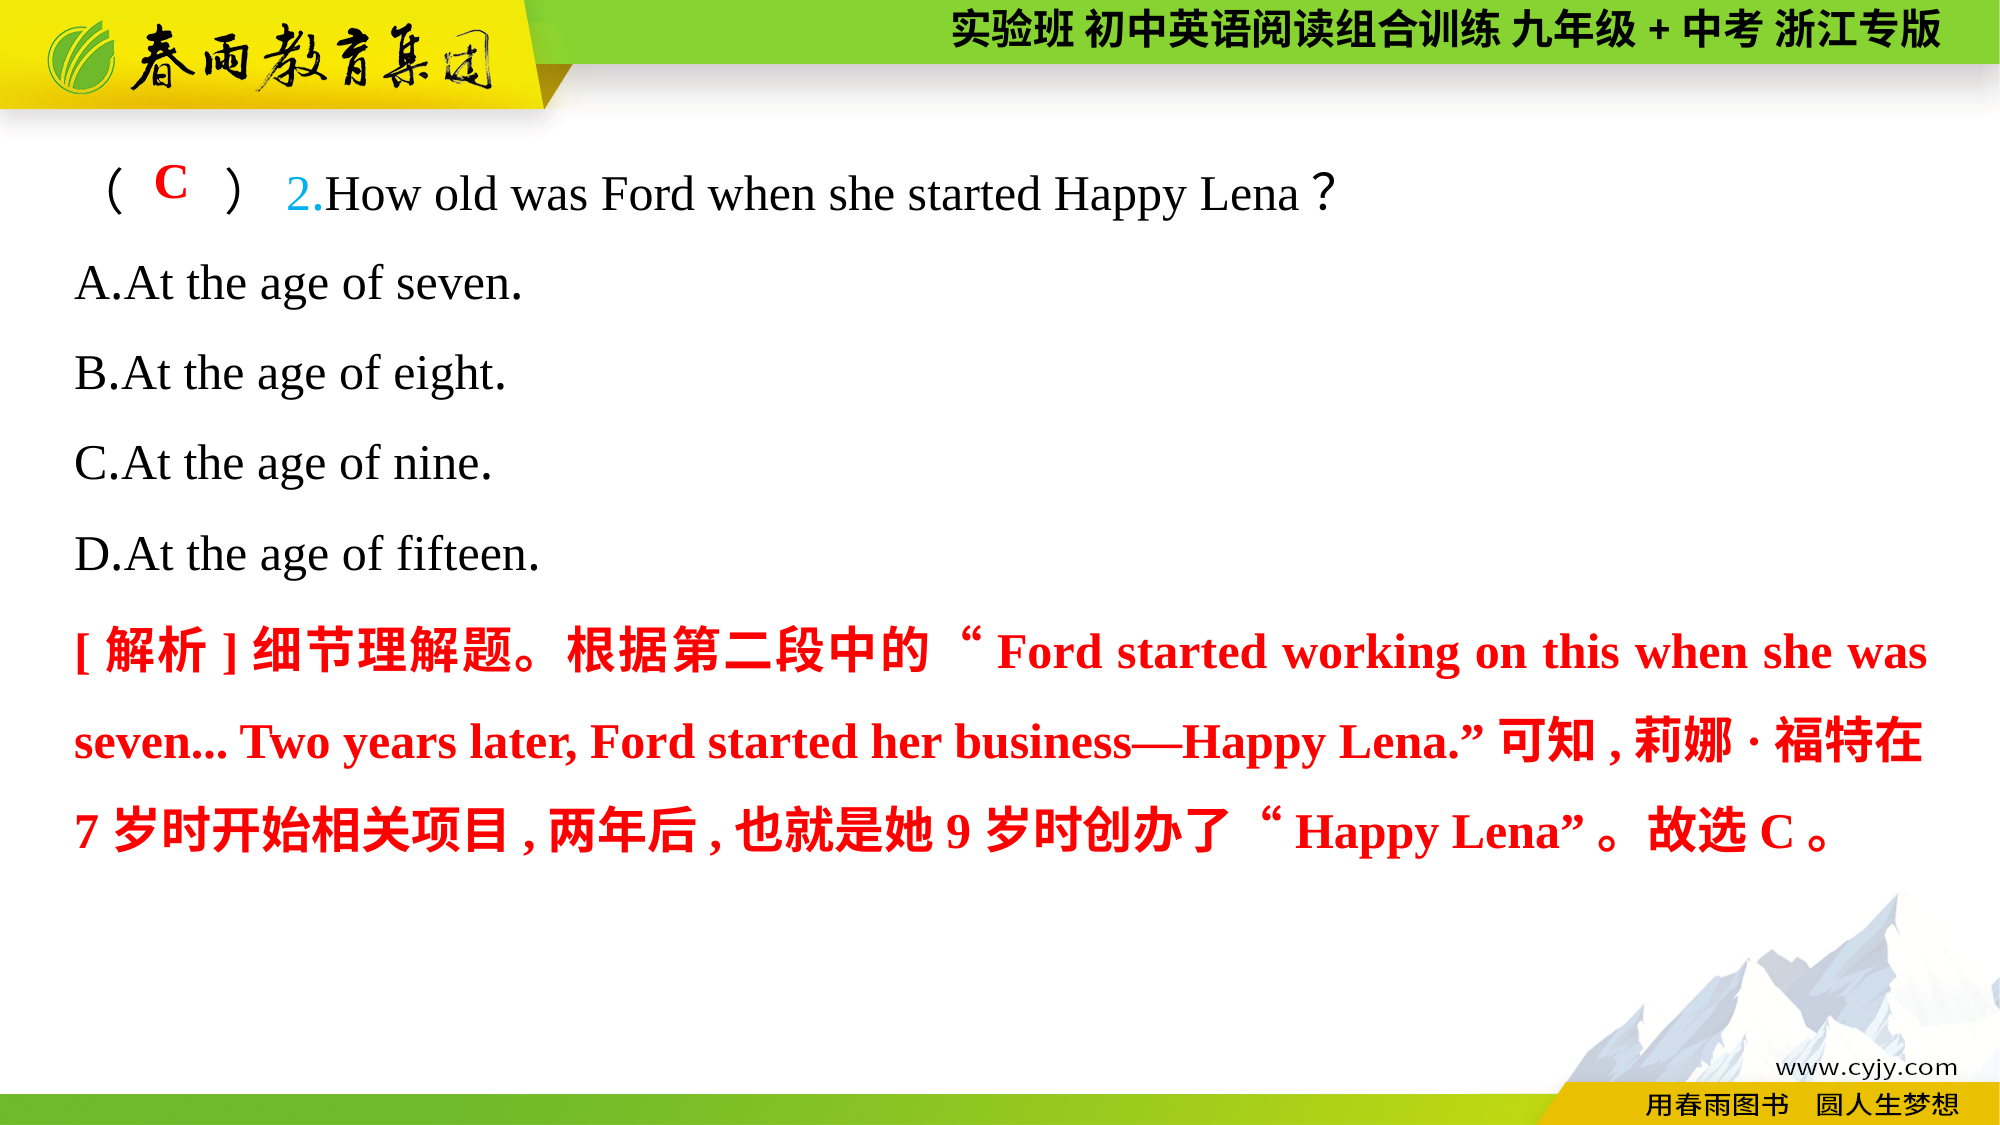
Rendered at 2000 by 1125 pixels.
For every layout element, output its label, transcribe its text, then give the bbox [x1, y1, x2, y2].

list （ ）2.How old was Ford when she started Happy Lena？ A.At the age of seven. B.At the age of eight. C.At the age of nine. D.At the age of fifteen. [59, 122, 1944, 581]
text_box [解析]细节理解题。根据第二段中的“Ford started working on this when she was seven... Two years later, Ford started her business—Happy Lena.”可知,莉娜·福特在7岁时开始相关项目,两年后,也就是她9岁时创办了“Happy Lena”。故选C。 [59, 581, 1944, 867]
picture [0, 0, 2000, 1125]
text_box C [138, 141, 205, 217]
